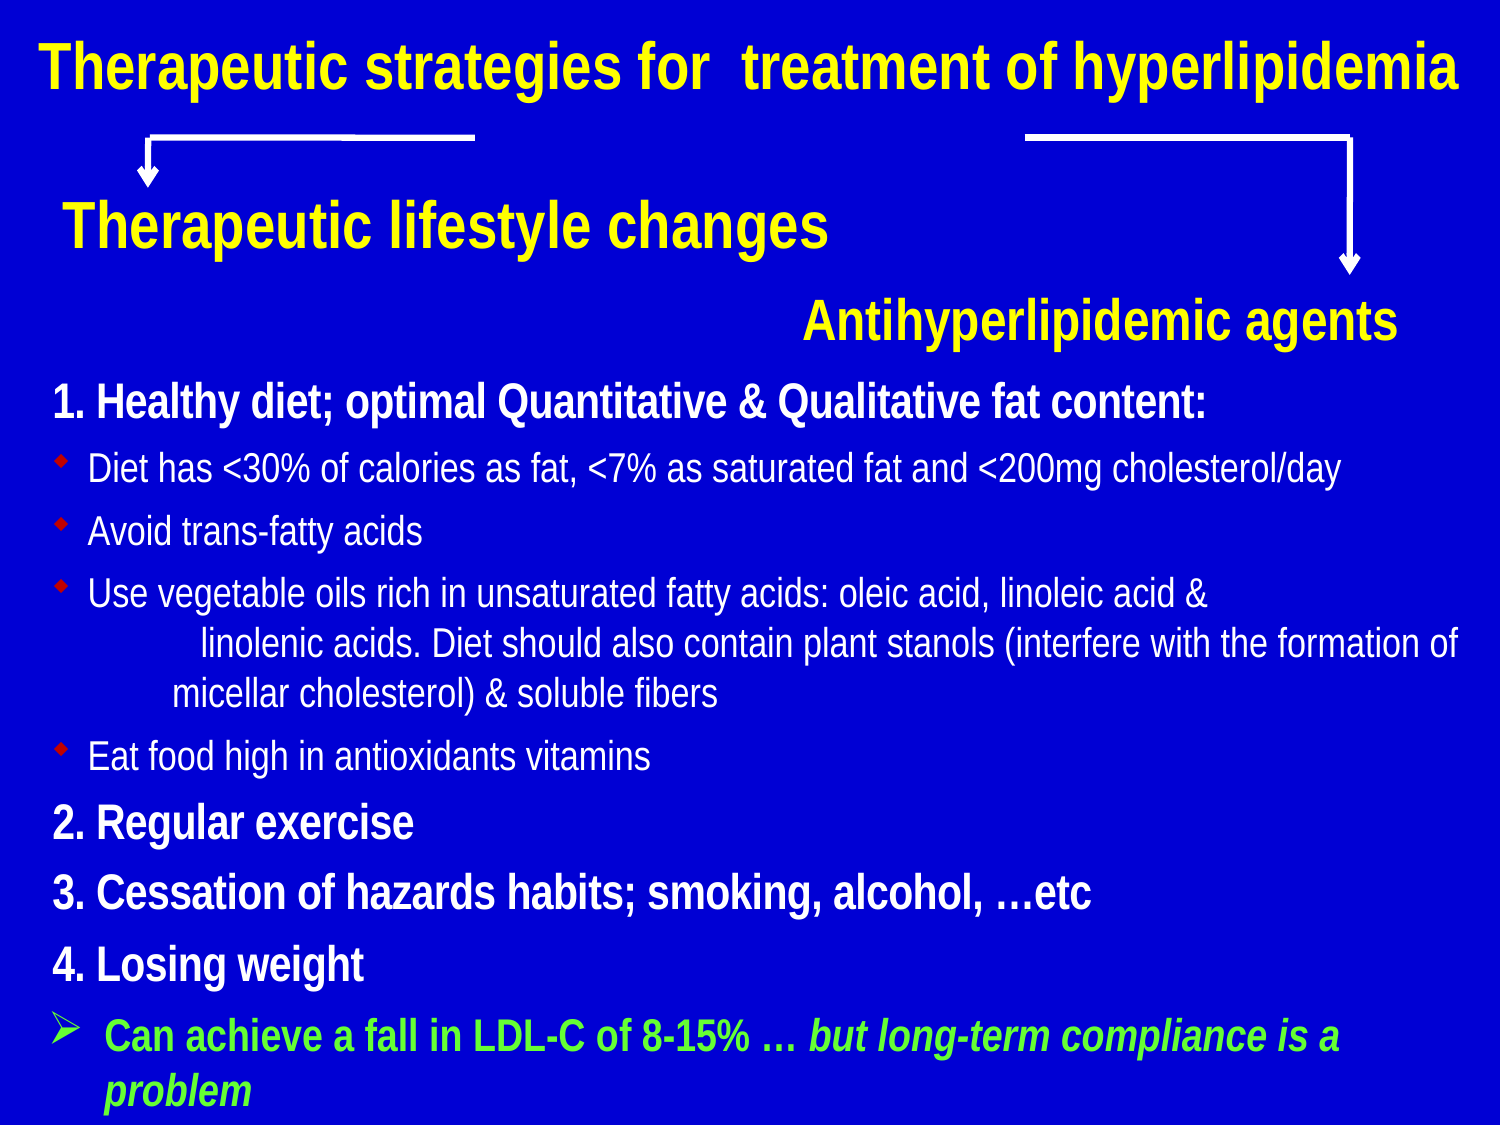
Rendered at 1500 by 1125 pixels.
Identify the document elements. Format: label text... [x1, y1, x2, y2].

text_box 1. Healthy diet; optimal Quantitative & Qualitative fat content: Diet has <30% of calories as fat, <7% as saturated fat and <200mg cholesterol/day Avoid trans-fatty acids Use vegetable oils rich in unsaturated fatty acids: oleic acid, linoleic acid & linolenic acids. Diet should also contain plant stanols (interfere with the formation of micellar cholesterol) & soluble fibers Eat food high in antioxidants vitamins 2. Regular exercise 3. Cessation of hazards habits; smoking, alcohol, …etc 4. Losing weight [37, 362, 1475, 975]
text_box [147, 137, 476, 188]
text_box Therapeutic lifestyle changes [47, 174, 846, 270]
text_box Can achieve a fall in LDL-C of 8-15% … but long-term compliance is a problem [33, 998, 1469, 1124]
text_box Therapeutic strategies for treatment of hyperlipidemia [0, 24, 1500, 110]
text_box Antihyperlipidemic agents [787, 275, 1415, 360]
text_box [1024, 137, 1351, 276]
